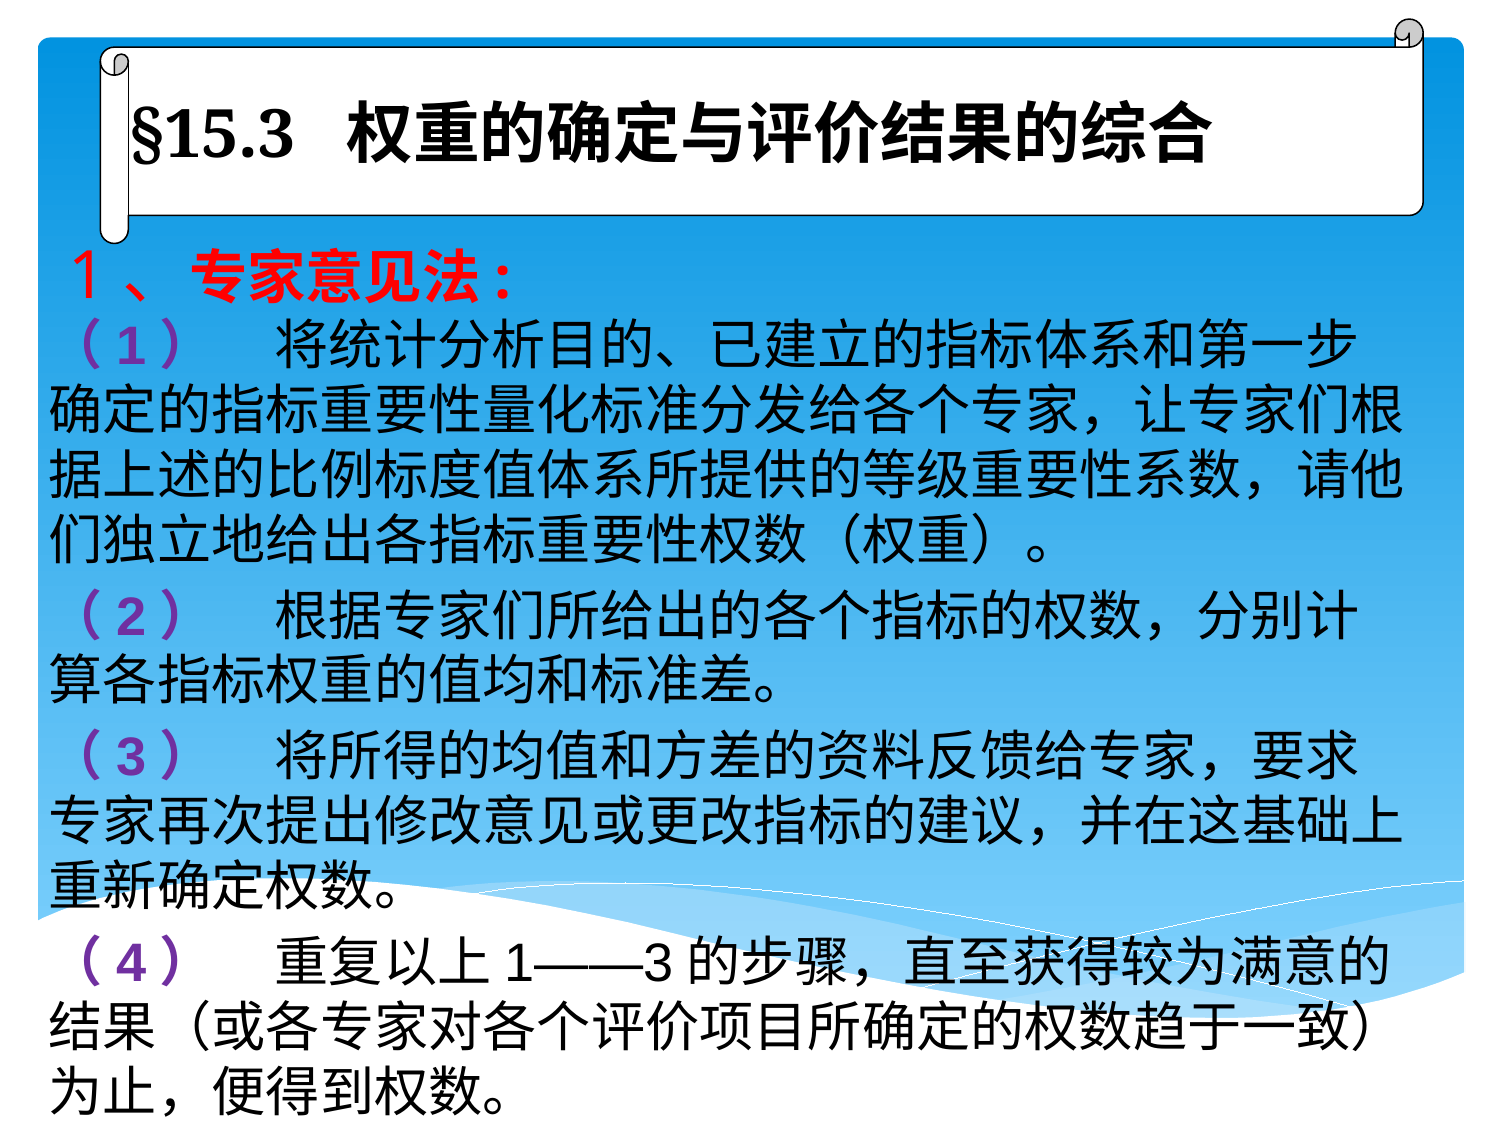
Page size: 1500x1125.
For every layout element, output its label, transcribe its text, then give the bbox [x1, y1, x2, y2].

subtitle （1） 将统计分析目的、已建立的指标体系和第一步确定的指标重要性量化标准分发给各个专家，让专家们根据上述的比例标度值体系所提供的等级重要性系数，请他们独立地给出各指标重要性权数（权重）。 （2） 根据专家们所给出的各个指标的权数，分别计算各指标权重的值均和标准差。 （3） 将所得的均值和方差的资料反馈给专家，要求专家再次提出修改意见或更改指标的建议，并在这基础上重新确定权数。 （4） 重复以上1——3的步骤，直至获得较为满意的结果（或各专家对各个评价项目所确定的权数趋于一致）为止，便得到权数。 [33, 302, 1428, 1125]
title 1、专家意见法: [53, 208, 1329, 302]
text_box §15.3 权重的确定与评价结果的综合 [100, 19, 1424, 244]
